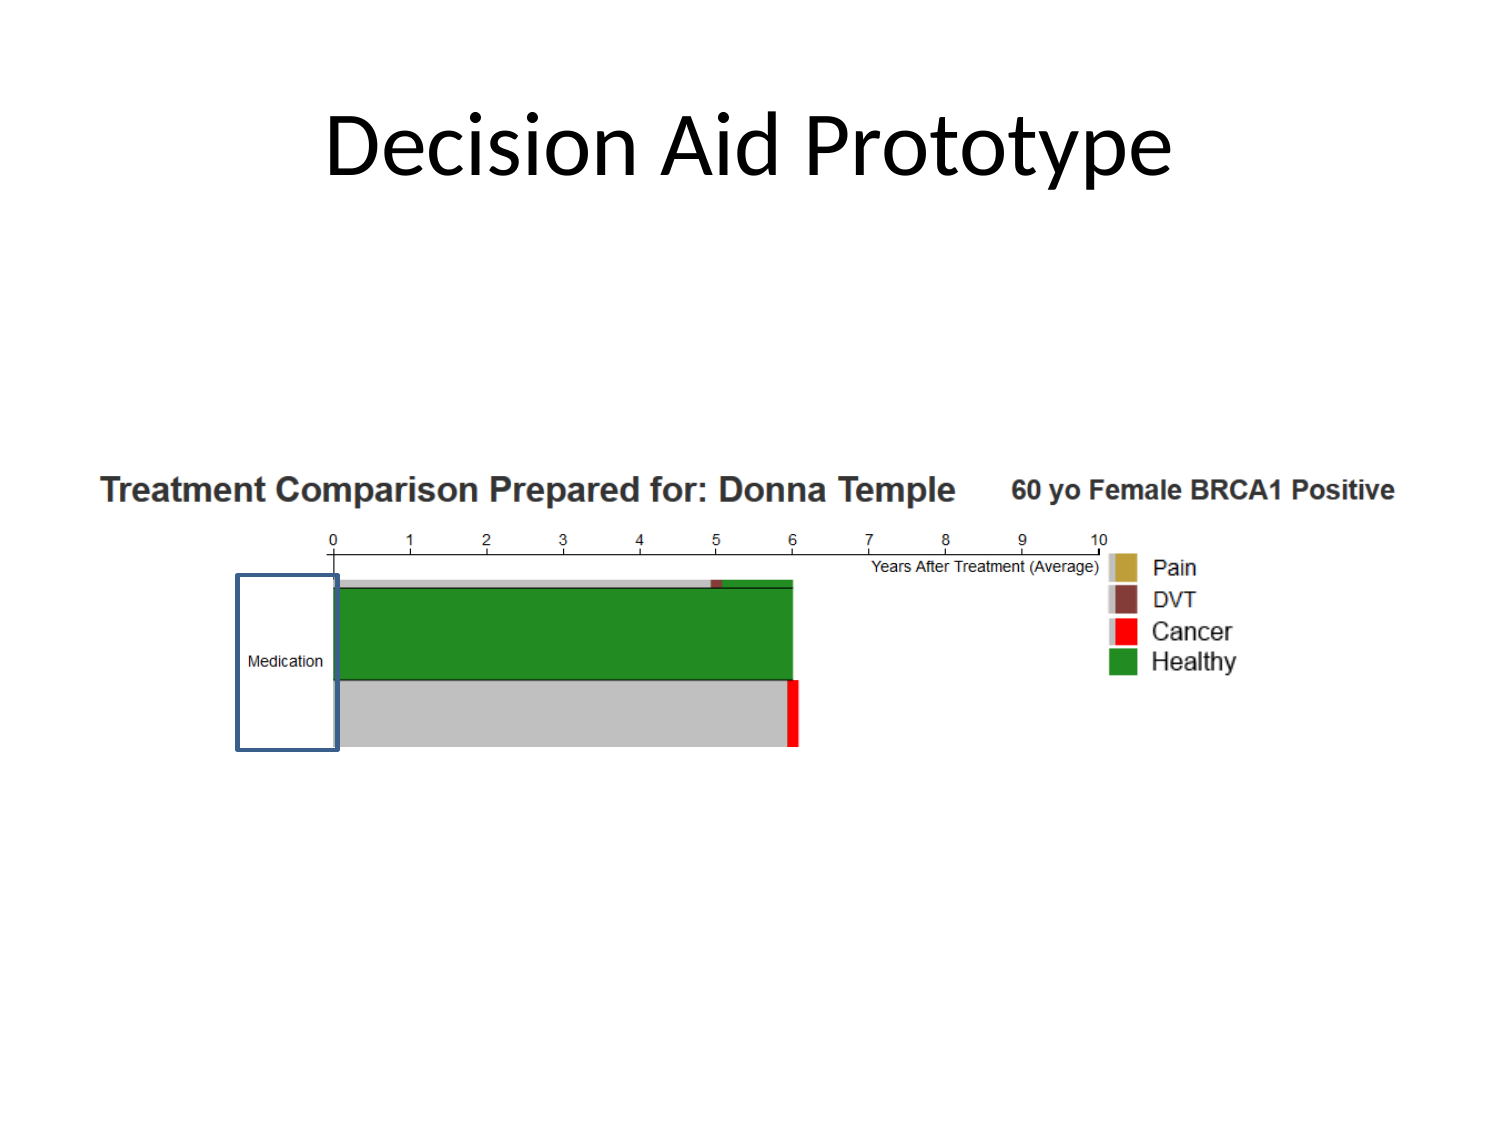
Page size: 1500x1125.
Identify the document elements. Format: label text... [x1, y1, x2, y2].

title Decision Aid Prototype [75, 45, 1425, 233]
picture [1099, 549, 1249, 685]
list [87, 465, 1402, 747]
